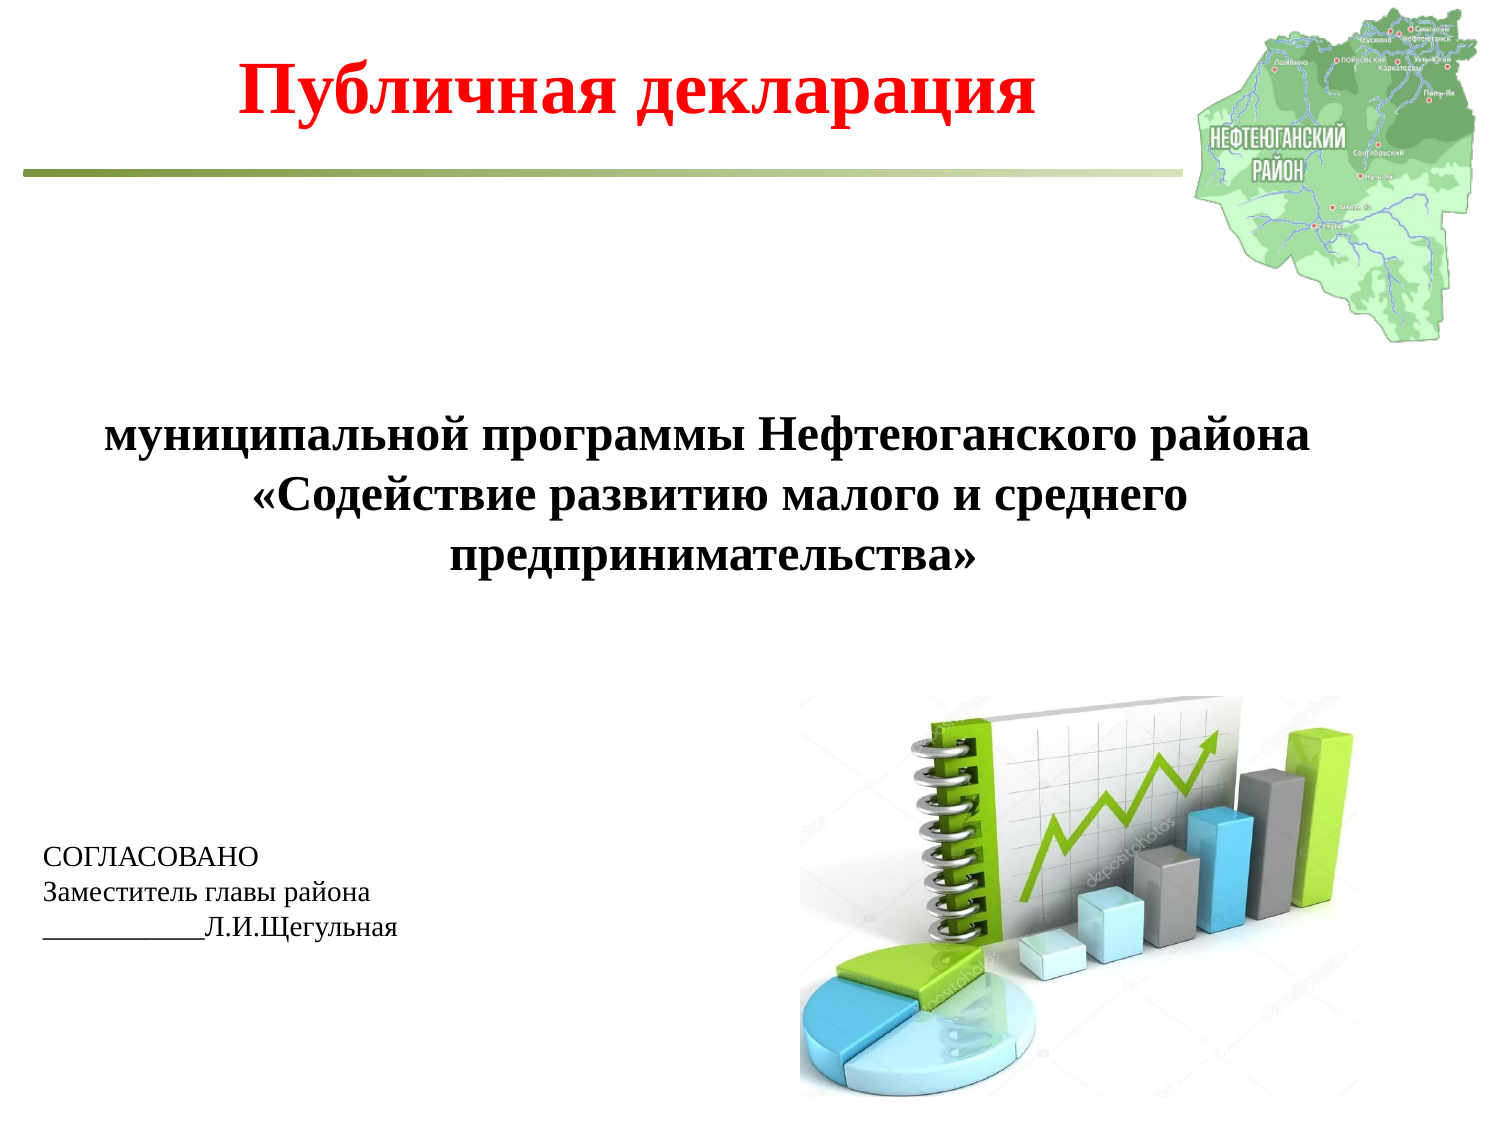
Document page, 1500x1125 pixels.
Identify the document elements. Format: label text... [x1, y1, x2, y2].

text_box Публичная декларация [32, 30, 1183, 136]
picture [799, 696, 1360, 1098]
text_box СОГЛАСОВАНО Заместитель главы района ___________Л.И.Щегульная [28, 829, 778, 950]
title муниципальной программы Нефтеюганского района «Содействие развитию малого и среднего предпринимательства» [78, 373, 1349, 489]
picture [1188, 0, 1490, 347]
text_box [22, 167, 1183, 179]
